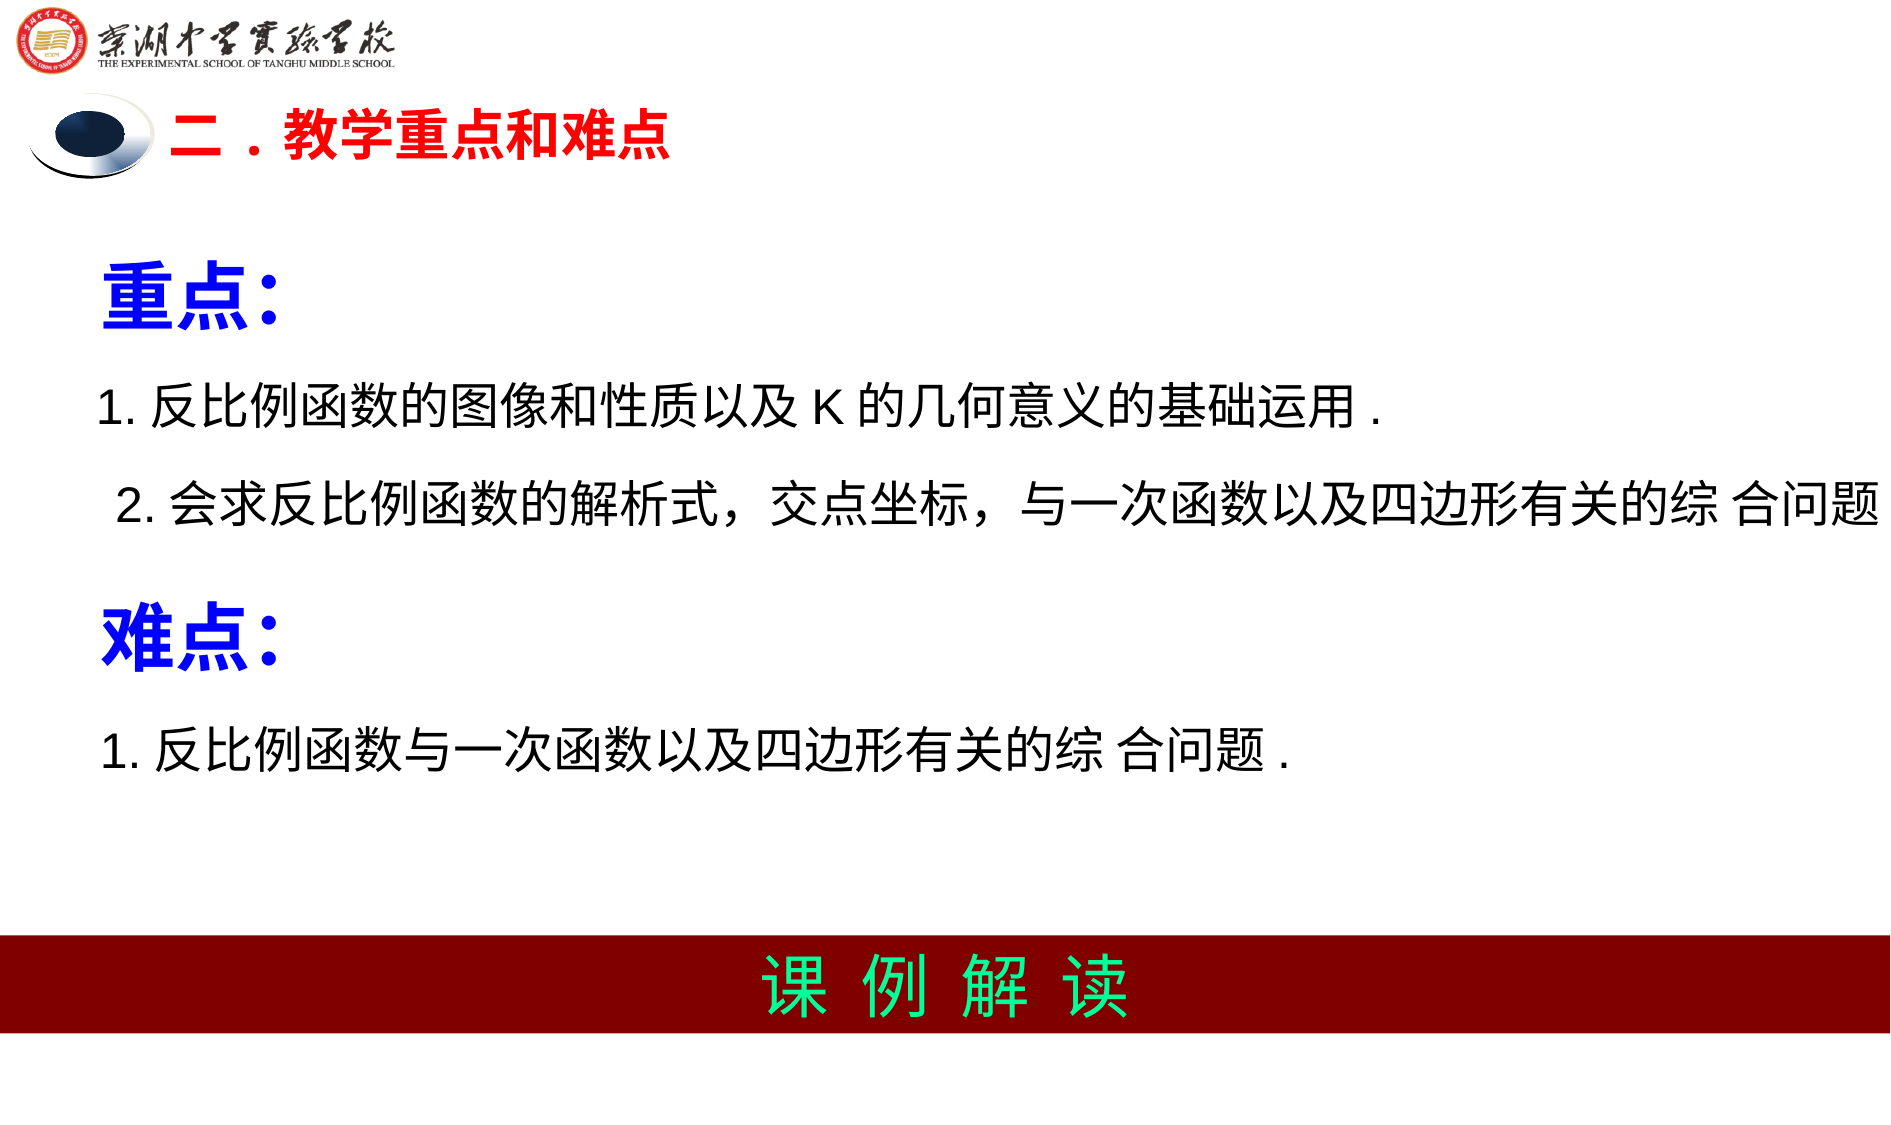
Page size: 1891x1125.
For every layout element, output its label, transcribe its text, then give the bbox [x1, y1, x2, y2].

text_box 课 例 解 读 [0, 935, 1891, 1034]
text_box 1.反比例函数与一次函数以及四边形有关的综 合问题. [85, 710, 1756, 786]
text_box 二.教学重点和难点 [153, 92, 721, 175]
text_box 重点： 难点： [85, 242, 389, 688]
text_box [26, 93, 151, 179]
picture [0, 0, 444, 83]
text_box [104, 366, 1891, 541]
